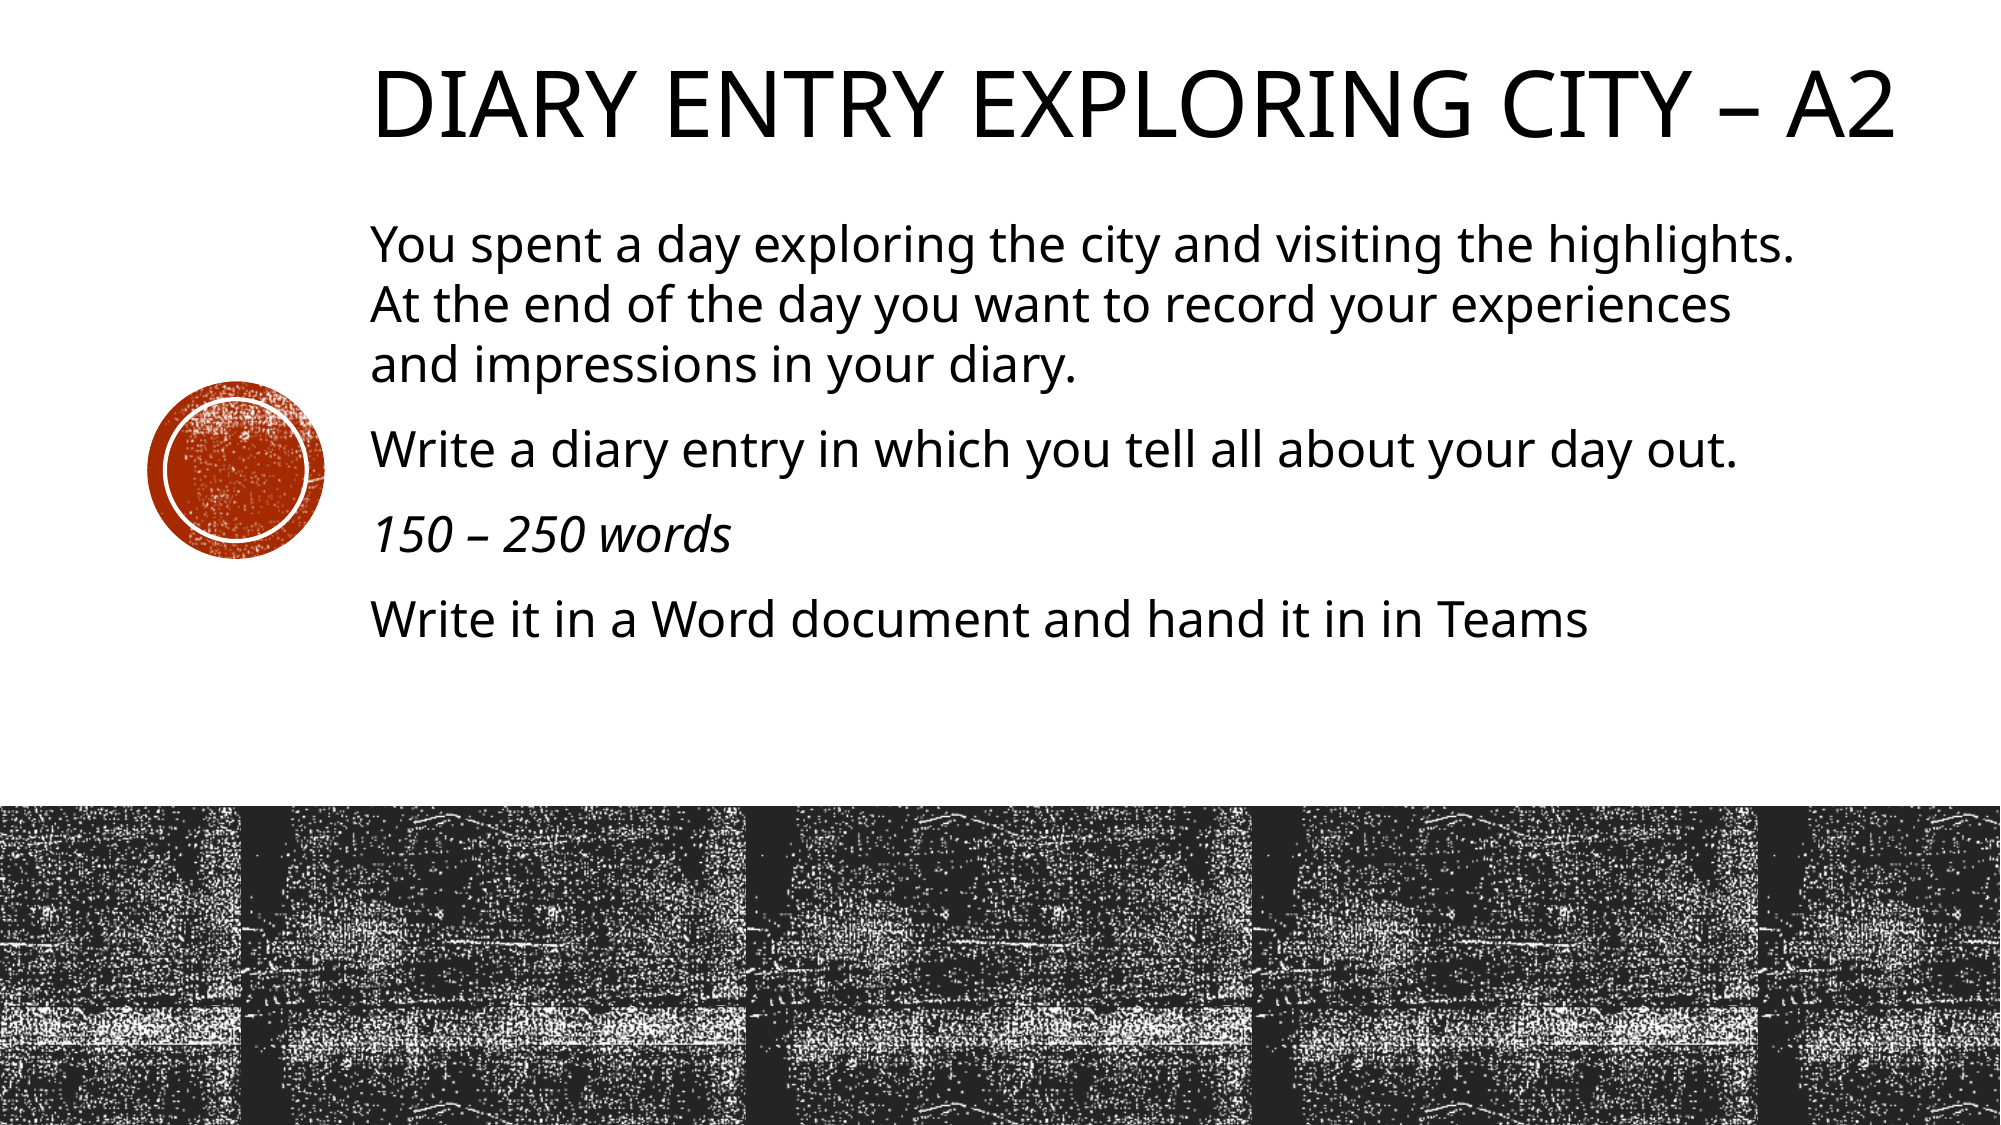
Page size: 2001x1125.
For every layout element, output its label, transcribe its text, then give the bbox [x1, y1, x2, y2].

title Diary entry exploring city – A2 [355, 56, 1927, 166]
list You spent a day exploring the city and visiting the highlights. At the end of the day you want to record your experiences and impressions in your diary. Write a diary entry in which you tell all about your day out. 150 – 250 words Write it in a Word document and hand it in in Teams [355, 204, 1841, 733]
